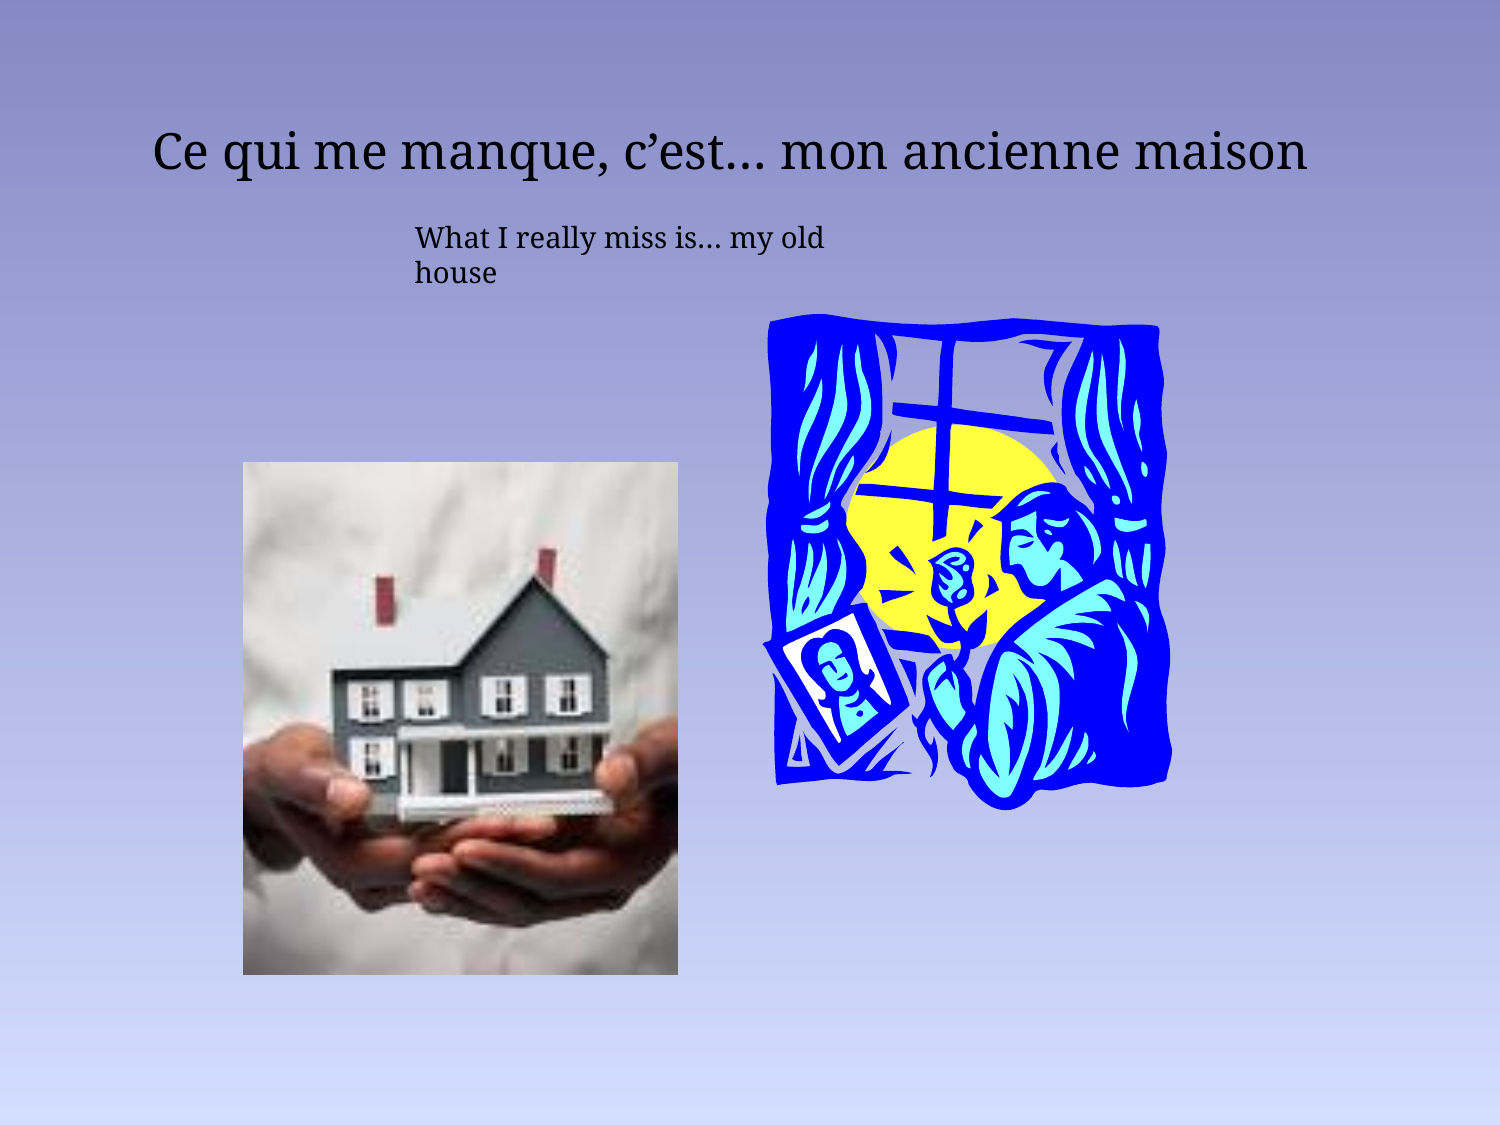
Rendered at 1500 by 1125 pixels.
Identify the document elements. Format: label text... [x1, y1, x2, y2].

text_box What I really miss is… my old house [399, 212, 919, 298]
text_box Ce qui me manque, c’est… mon ancienne maison [137, 112, 1350, 188]
picture [242, 462, 679, 976]
picture [762, 312, 1173, 813]
